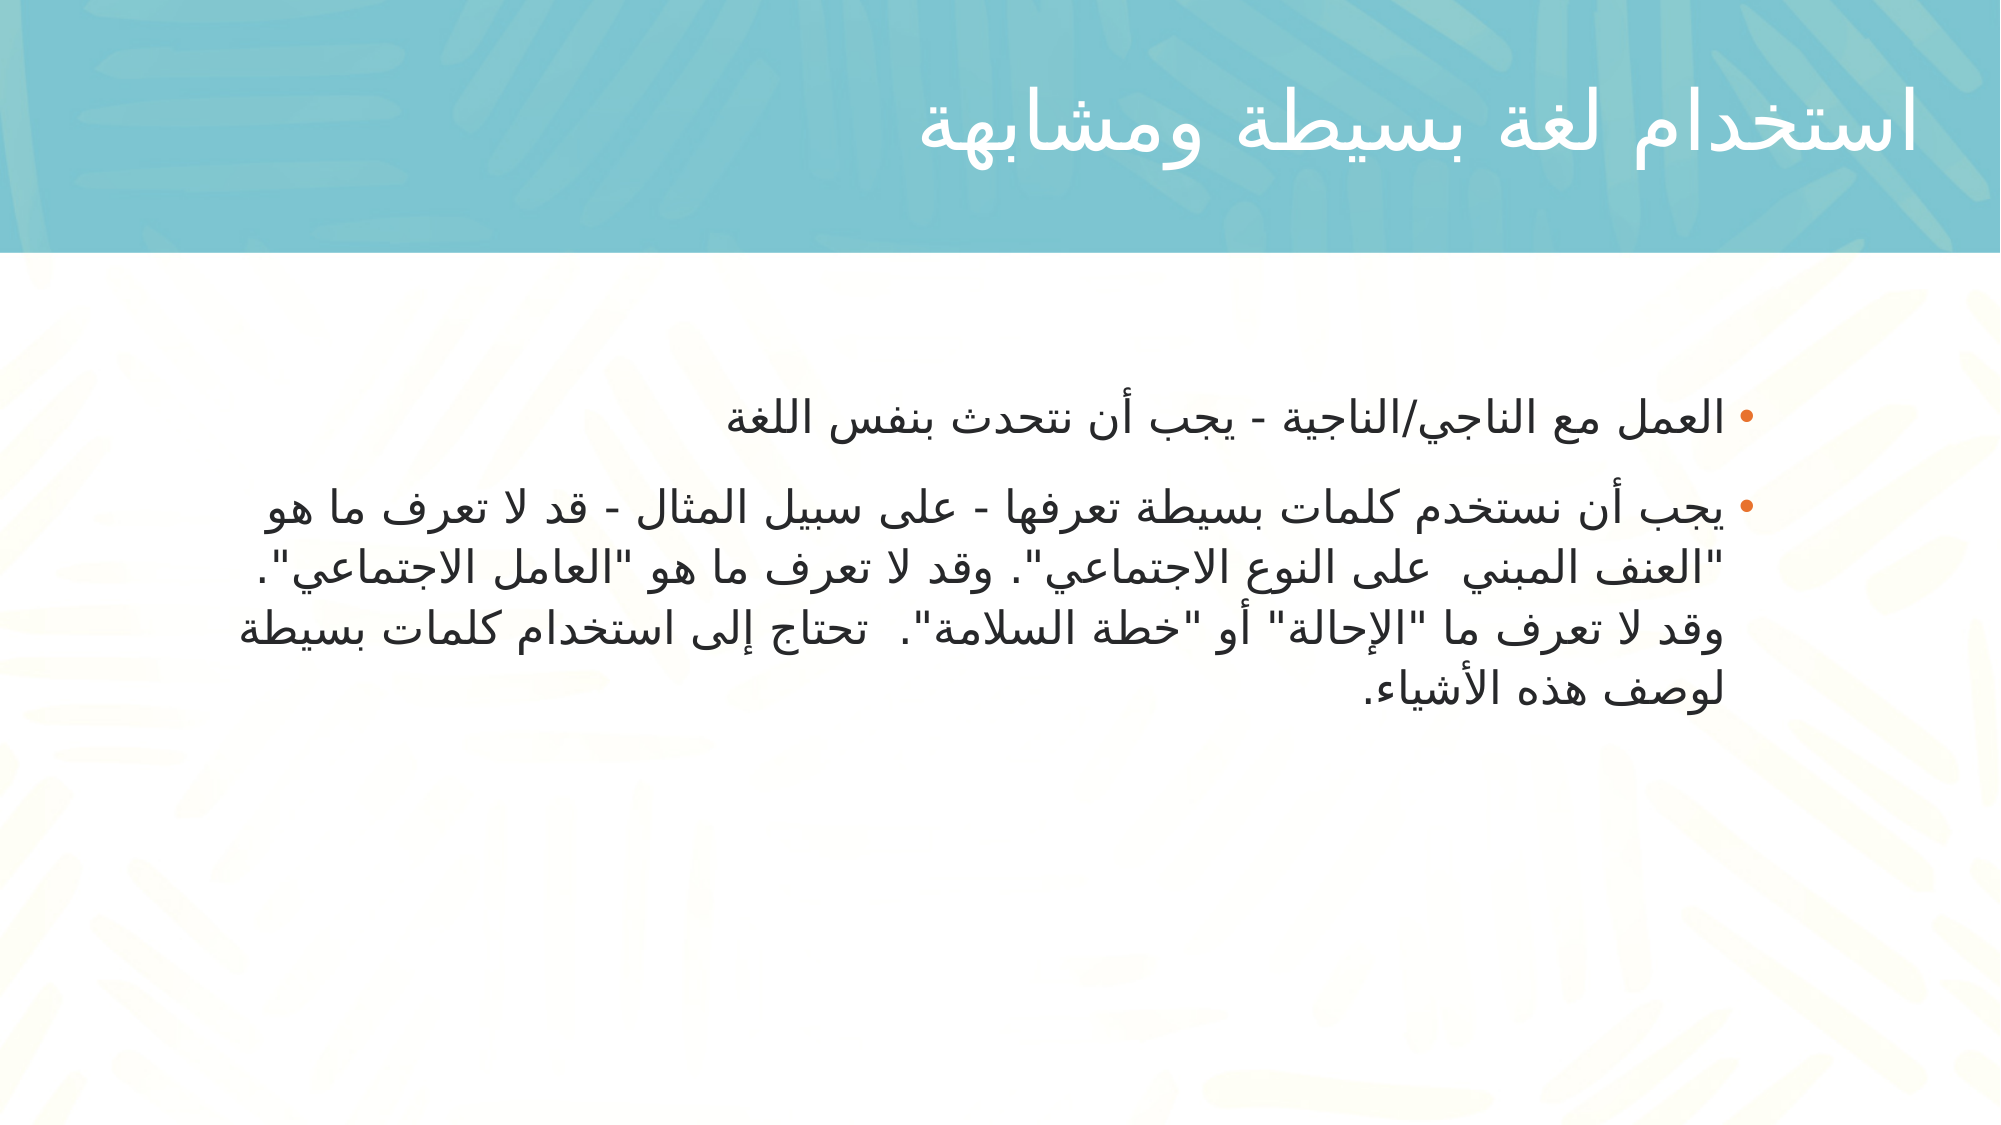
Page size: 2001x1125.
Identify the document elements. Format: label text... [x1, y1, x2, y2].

picture [0, 0, 2000, 1125]
title استخدام لغة بسيطة ومشابهة [61, 33, 1938, 220]
list العمل مع الناجي/الناجية - يجب أن نتحدث بنفس اللغة يجب أن نستخدم كلمات بسيطة تعرفها - على سبيل المثال - قد لا تعرف ما هو "العنف المبني على النوع الاجتماعي". وقد لا تعرف ما هو "العامل الاجتماعي". وقد لا تعرف ما "الإحالة" أو "خطة السلامة". تحتاج إلى استخدام كلمات بسيطة لوصف هذه الأشياء. [167, 374, 1763, 1036]
